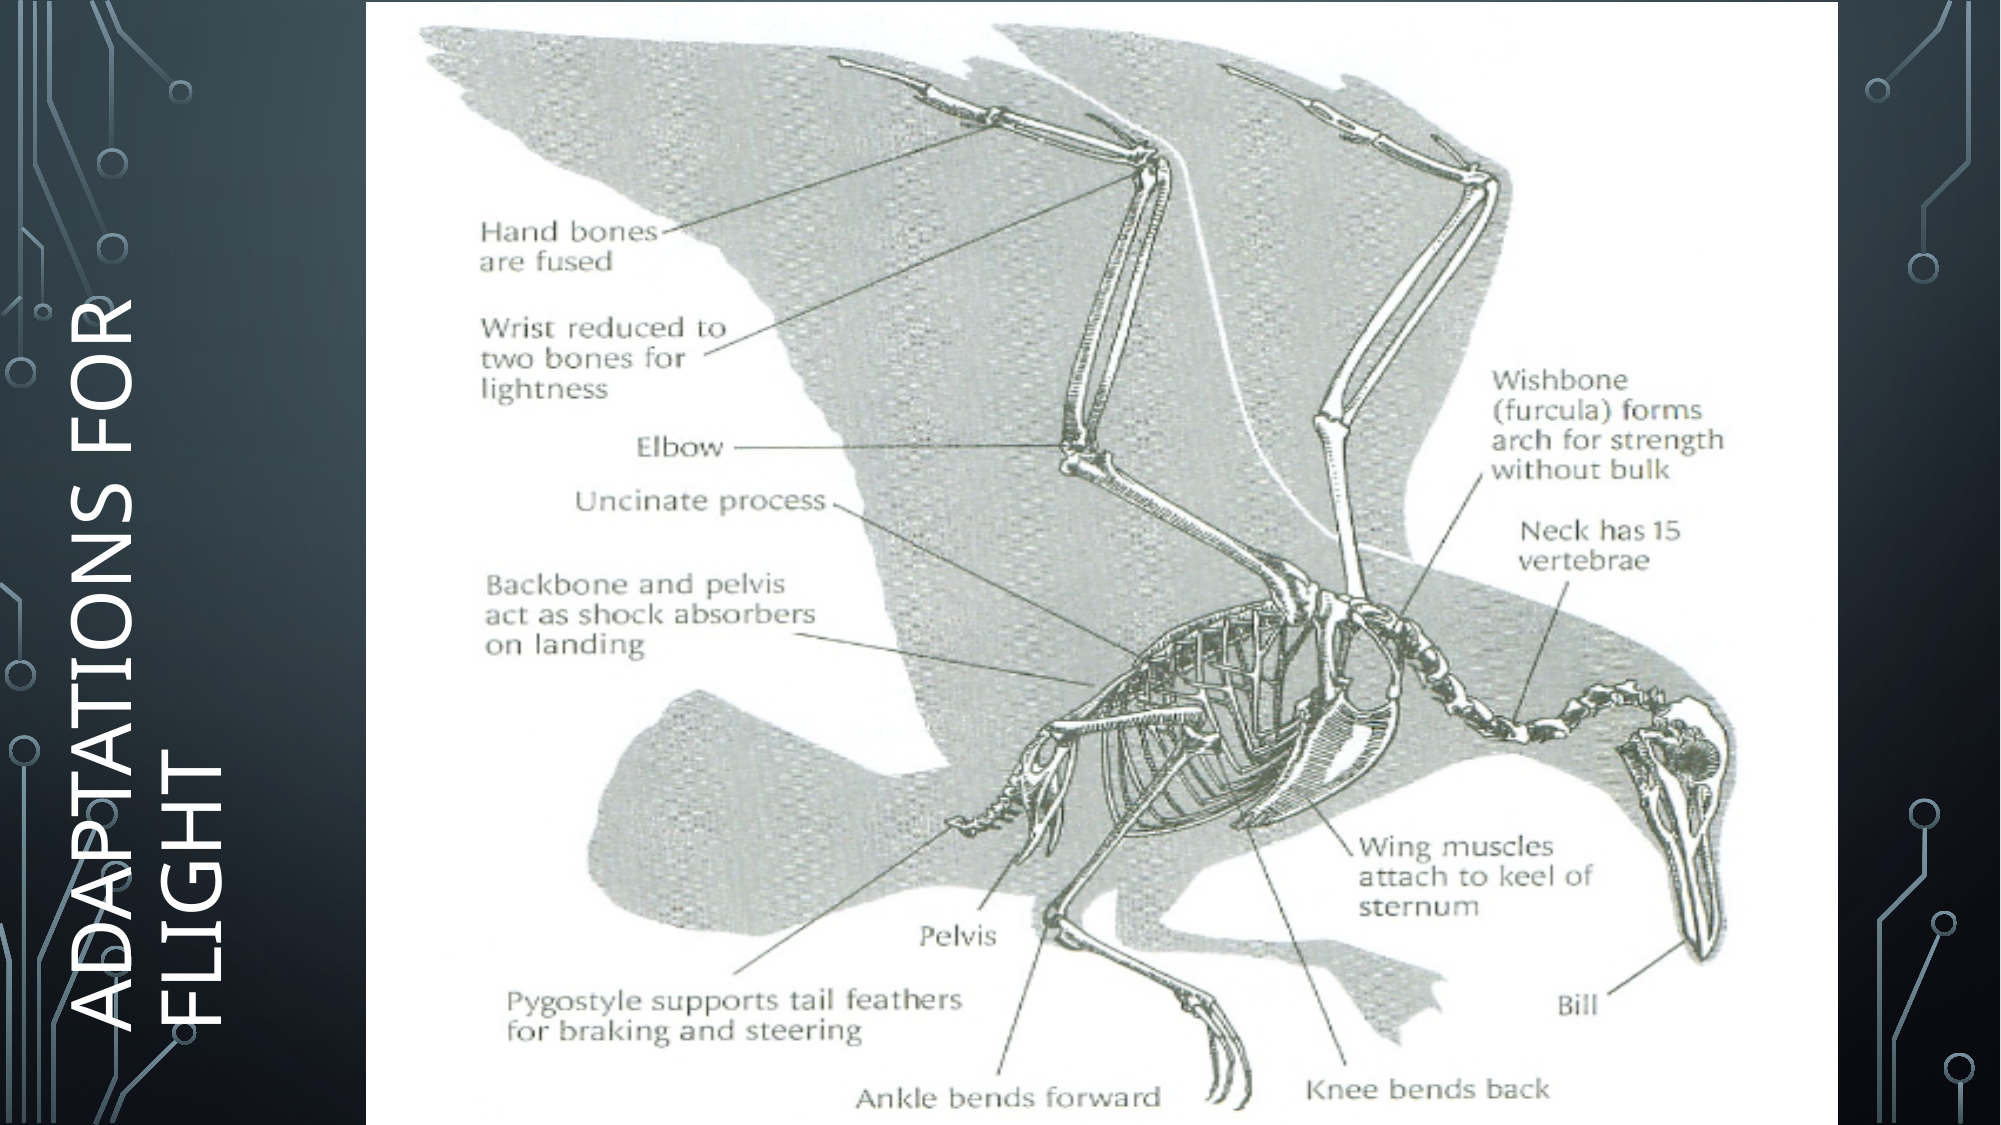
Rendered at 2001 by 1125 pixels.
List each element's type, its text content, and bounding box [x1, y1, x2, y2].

picture [365, 2, 1838, 1125]
title Adaptations for Flight [28, 46, 272, 1048]
